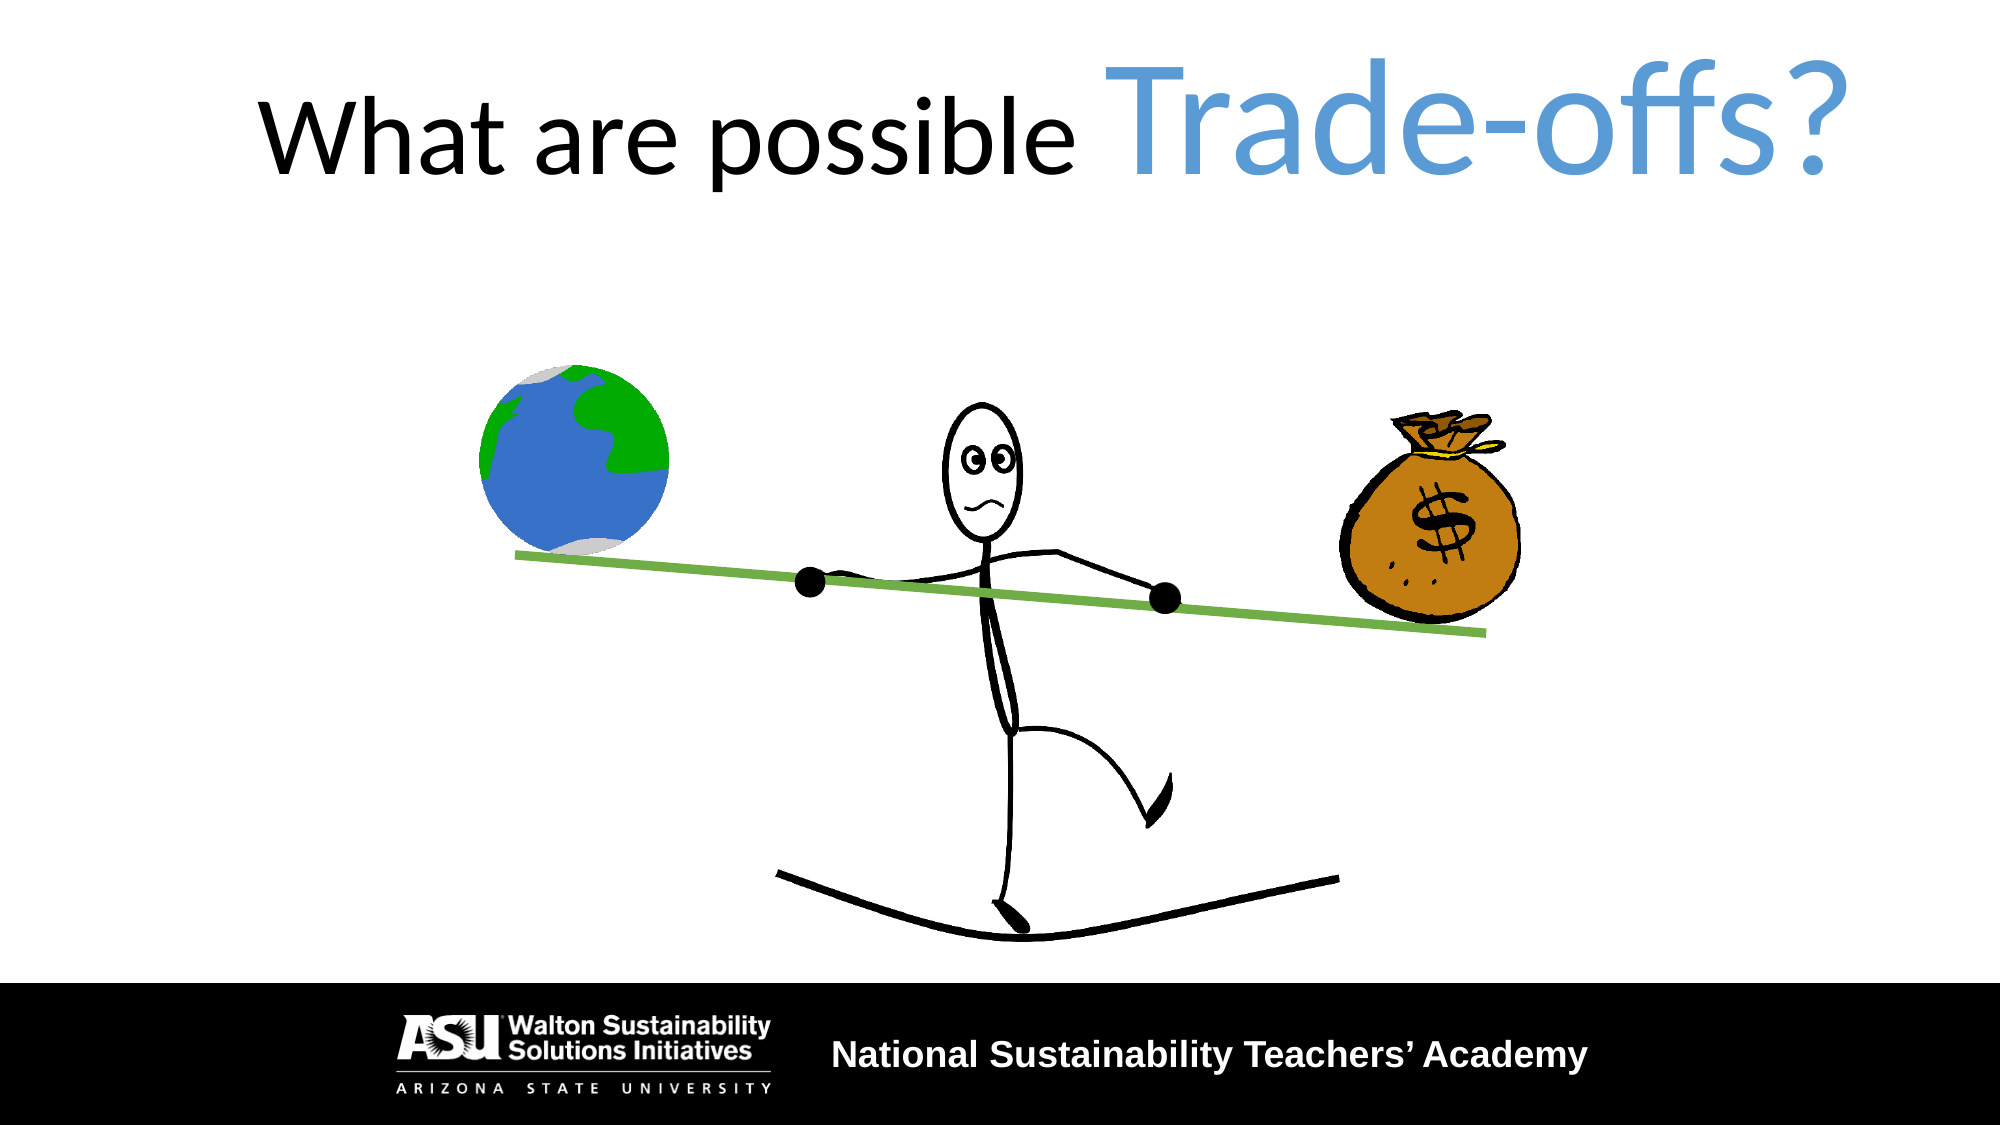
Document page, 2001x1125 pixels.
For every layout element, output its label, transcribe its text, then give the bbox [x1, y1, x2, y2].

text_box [396, 1014, 1604, 1094]
text_box What are possible Trade-offs? [151, 0, 1964, 215]
text_box [0, 983, 2000, 1125]
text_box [479, 365, 1521, 942]
